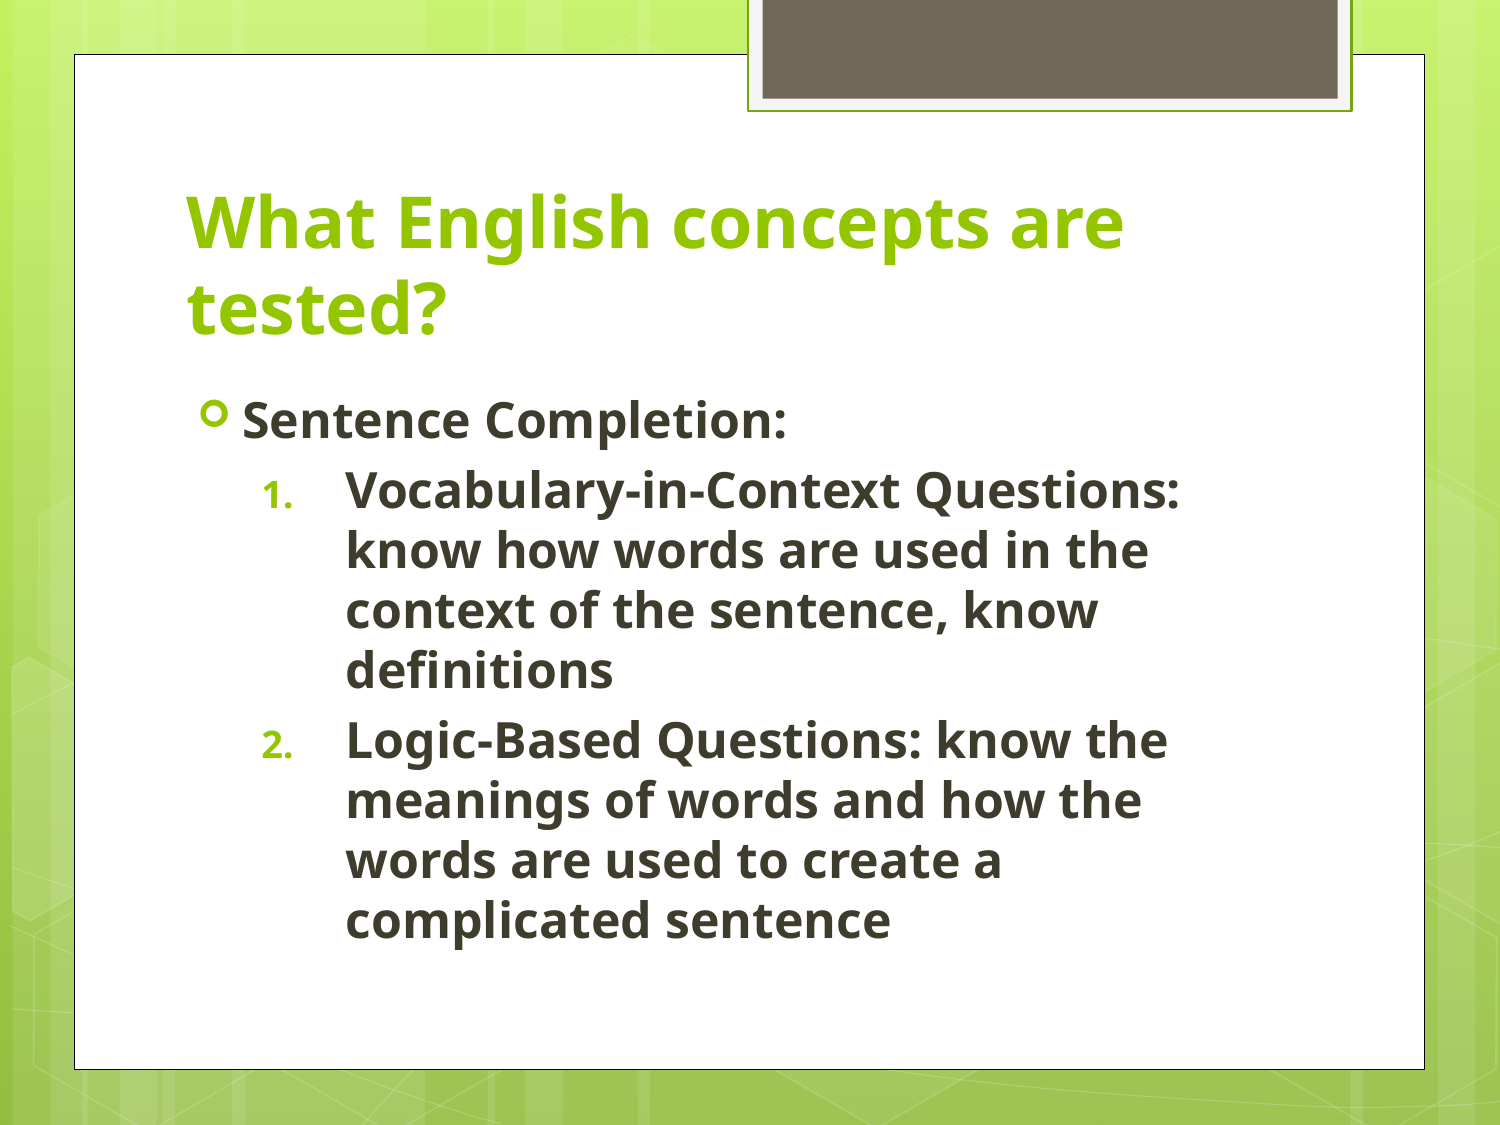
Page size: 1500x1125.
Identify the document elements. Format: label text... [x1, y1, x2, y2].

title What English concepts are tested? [171, 168, 1324, 357]
list Sentence Completion: Vocabulary-in-Context Questions: know how words are used in the context of the sentence, know definitions Logic-Based Questions: know the meanings of words and how the words are used to create a complicated sentence [171, 381, 1283, 957]
